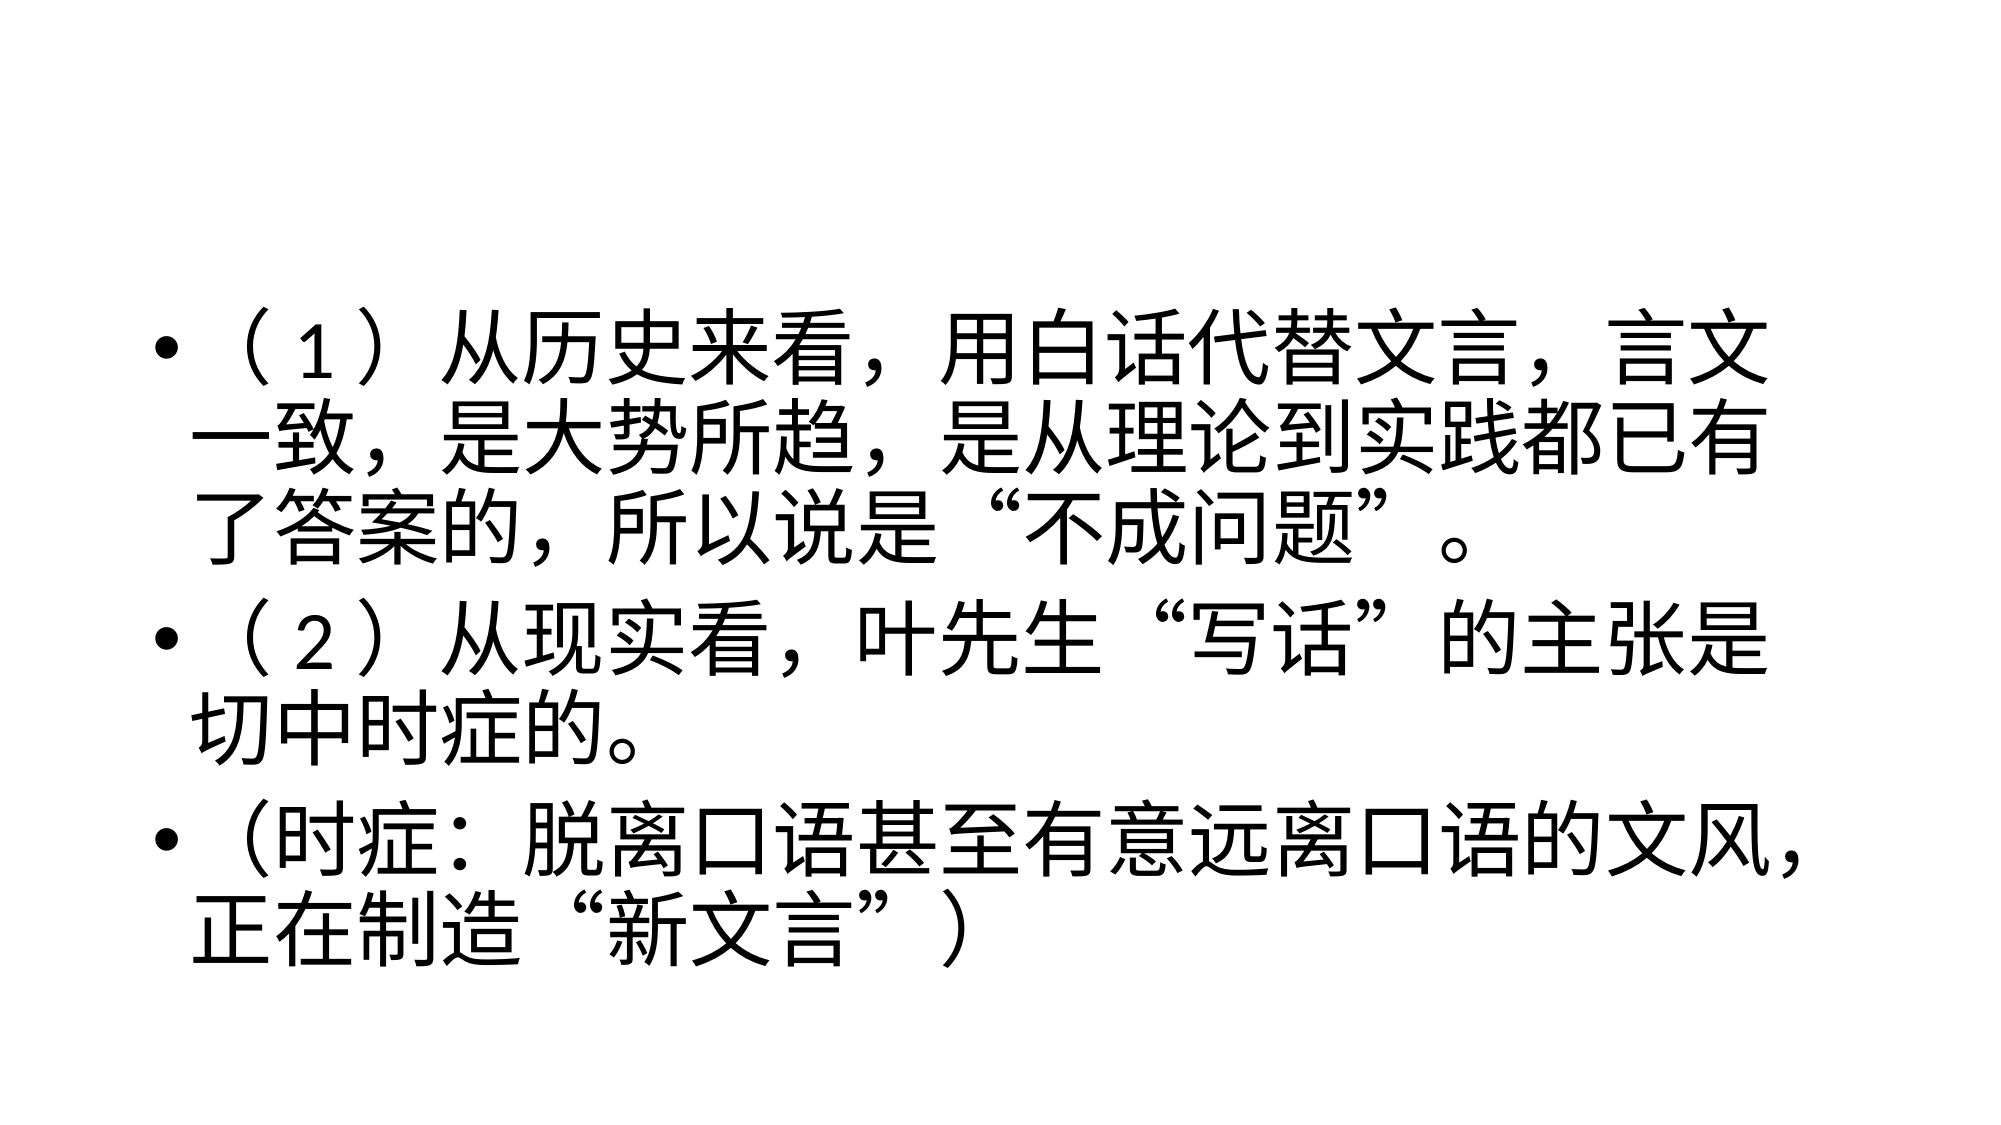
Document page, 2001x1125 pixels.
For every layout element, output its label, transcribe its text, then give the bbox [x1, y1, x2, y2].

list （1）从历史来看，用白话代替文言，言文一致，是大势所趋，是从理论到实践都已有了答案的，所以说是“不成问题”。 （2）从现实看，叶先生“写话”的主张是切中时症的。 （时症：脱离口语甚至有意远离口语的文风，正在制造“新文言”） [137, 299, 1863, 1014]
